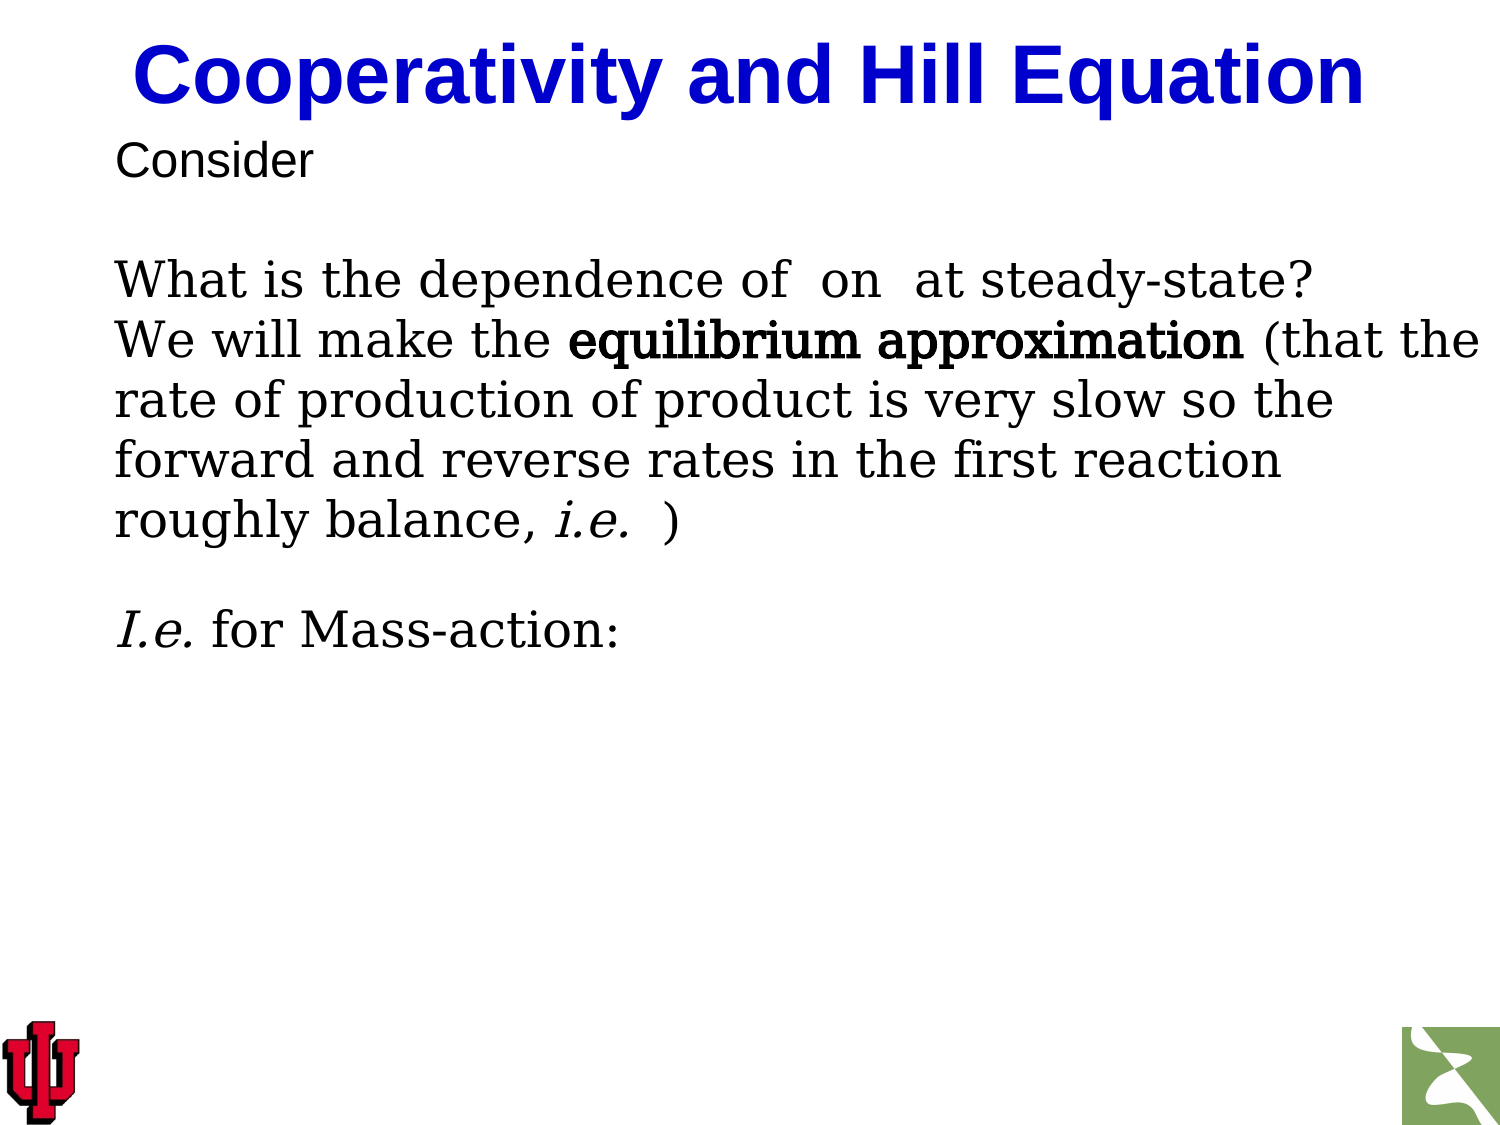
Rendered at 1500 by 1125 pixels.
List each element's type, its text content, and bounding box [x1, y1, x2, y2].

text_box [0, 112, 1500, 478]
picture [0, 1020, 80, 1125]
picture [1402, 1027, 1500, 1125]
text_box [0, 556, 1500, 663]
title Cooperativity and Hill Equation [0, 2, 1500, 112]
